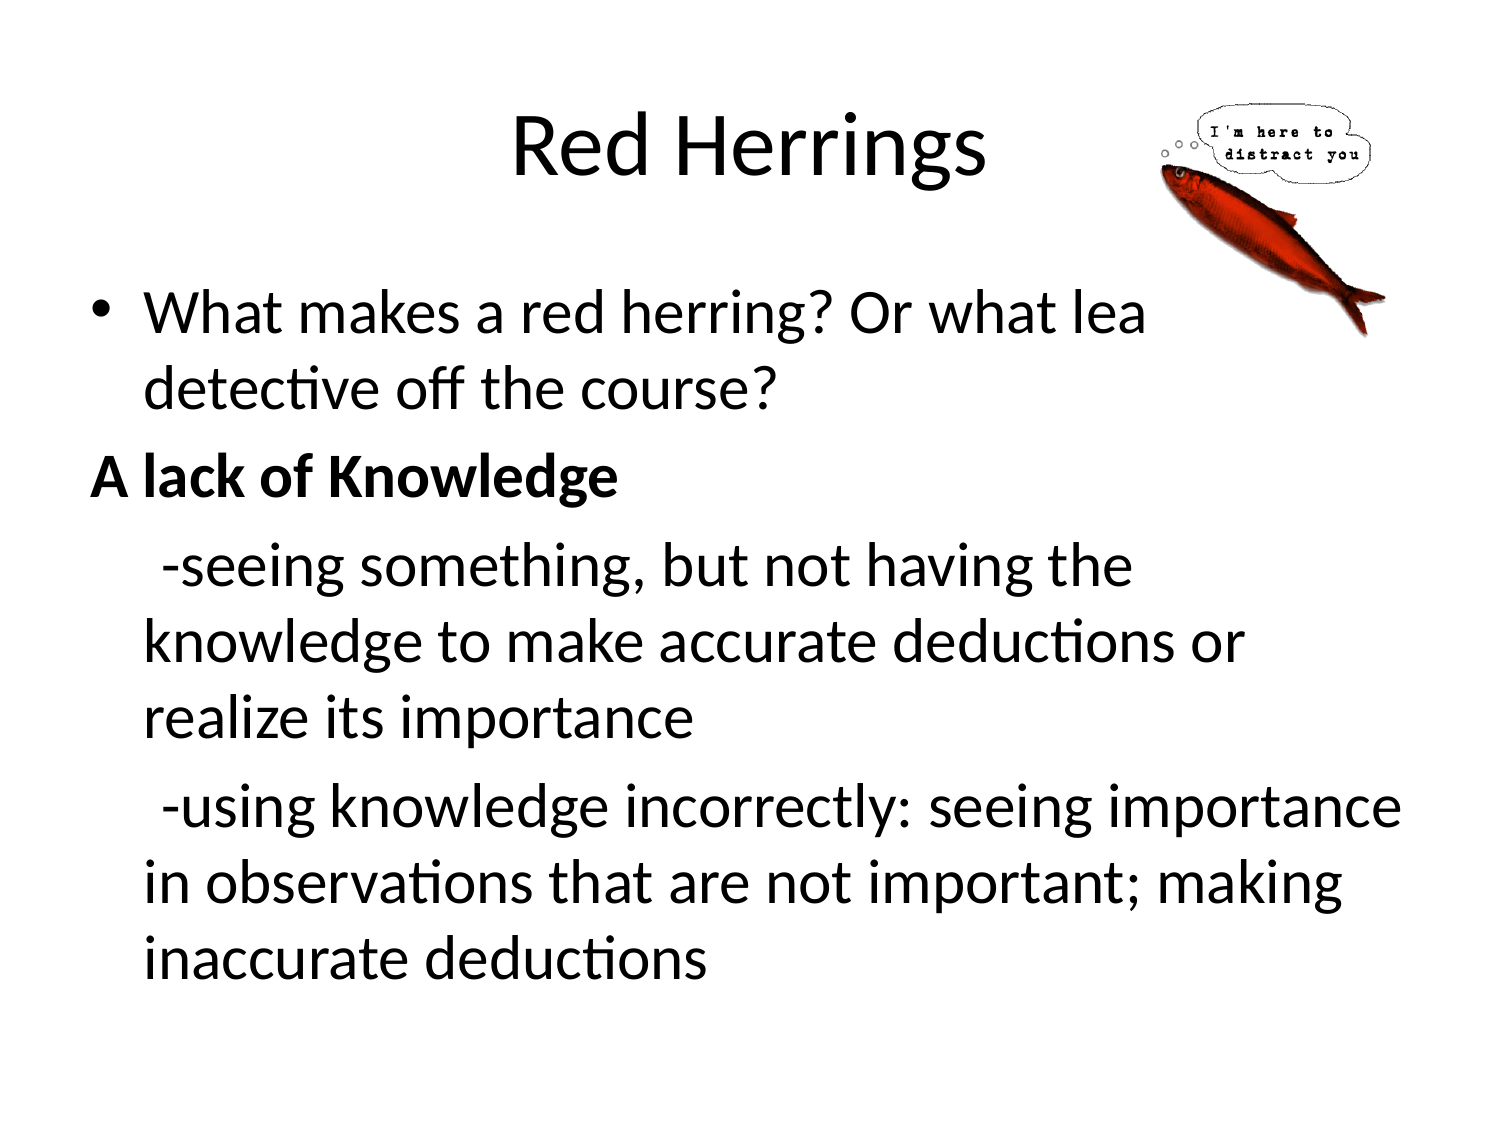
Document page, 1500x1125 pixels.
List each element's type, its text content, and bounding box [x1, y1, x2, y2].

list What makes a red herring? Or what leads the detective off the course? A lack of Knowledge -seeing something, but not having the knowledge to make accurate deductions or realize its importance -using knowledge incorrectly: seeing importance in observations that are not important; making inaccurate deductions [75, 262, 1425, 1005]
title Red Herrings [75, 45, 1425, 233]
picture [1149, 99, 1396, 346]
